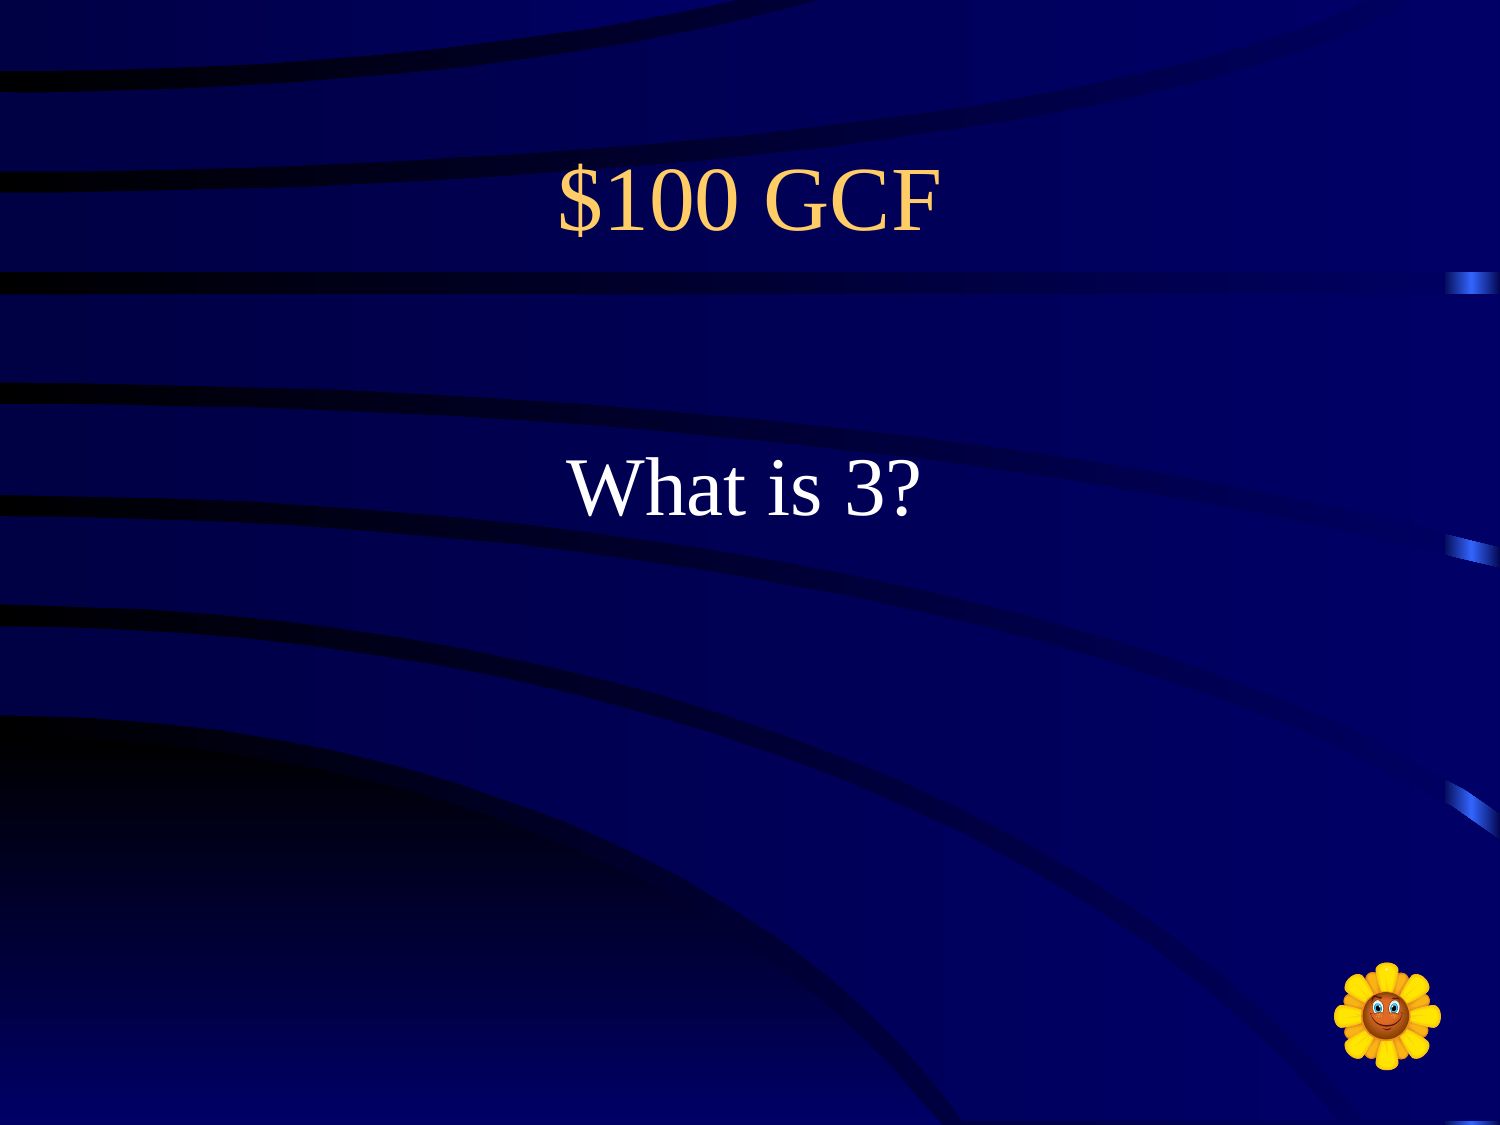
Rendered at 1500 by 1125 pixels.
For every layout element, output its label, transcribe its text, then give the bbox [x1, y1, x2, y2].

picture [1333, 962, 1442, 1071]
text_box What is 3? [551, 425, 939, 540]
title $100 GCF [112, 99, 1388, 288]
